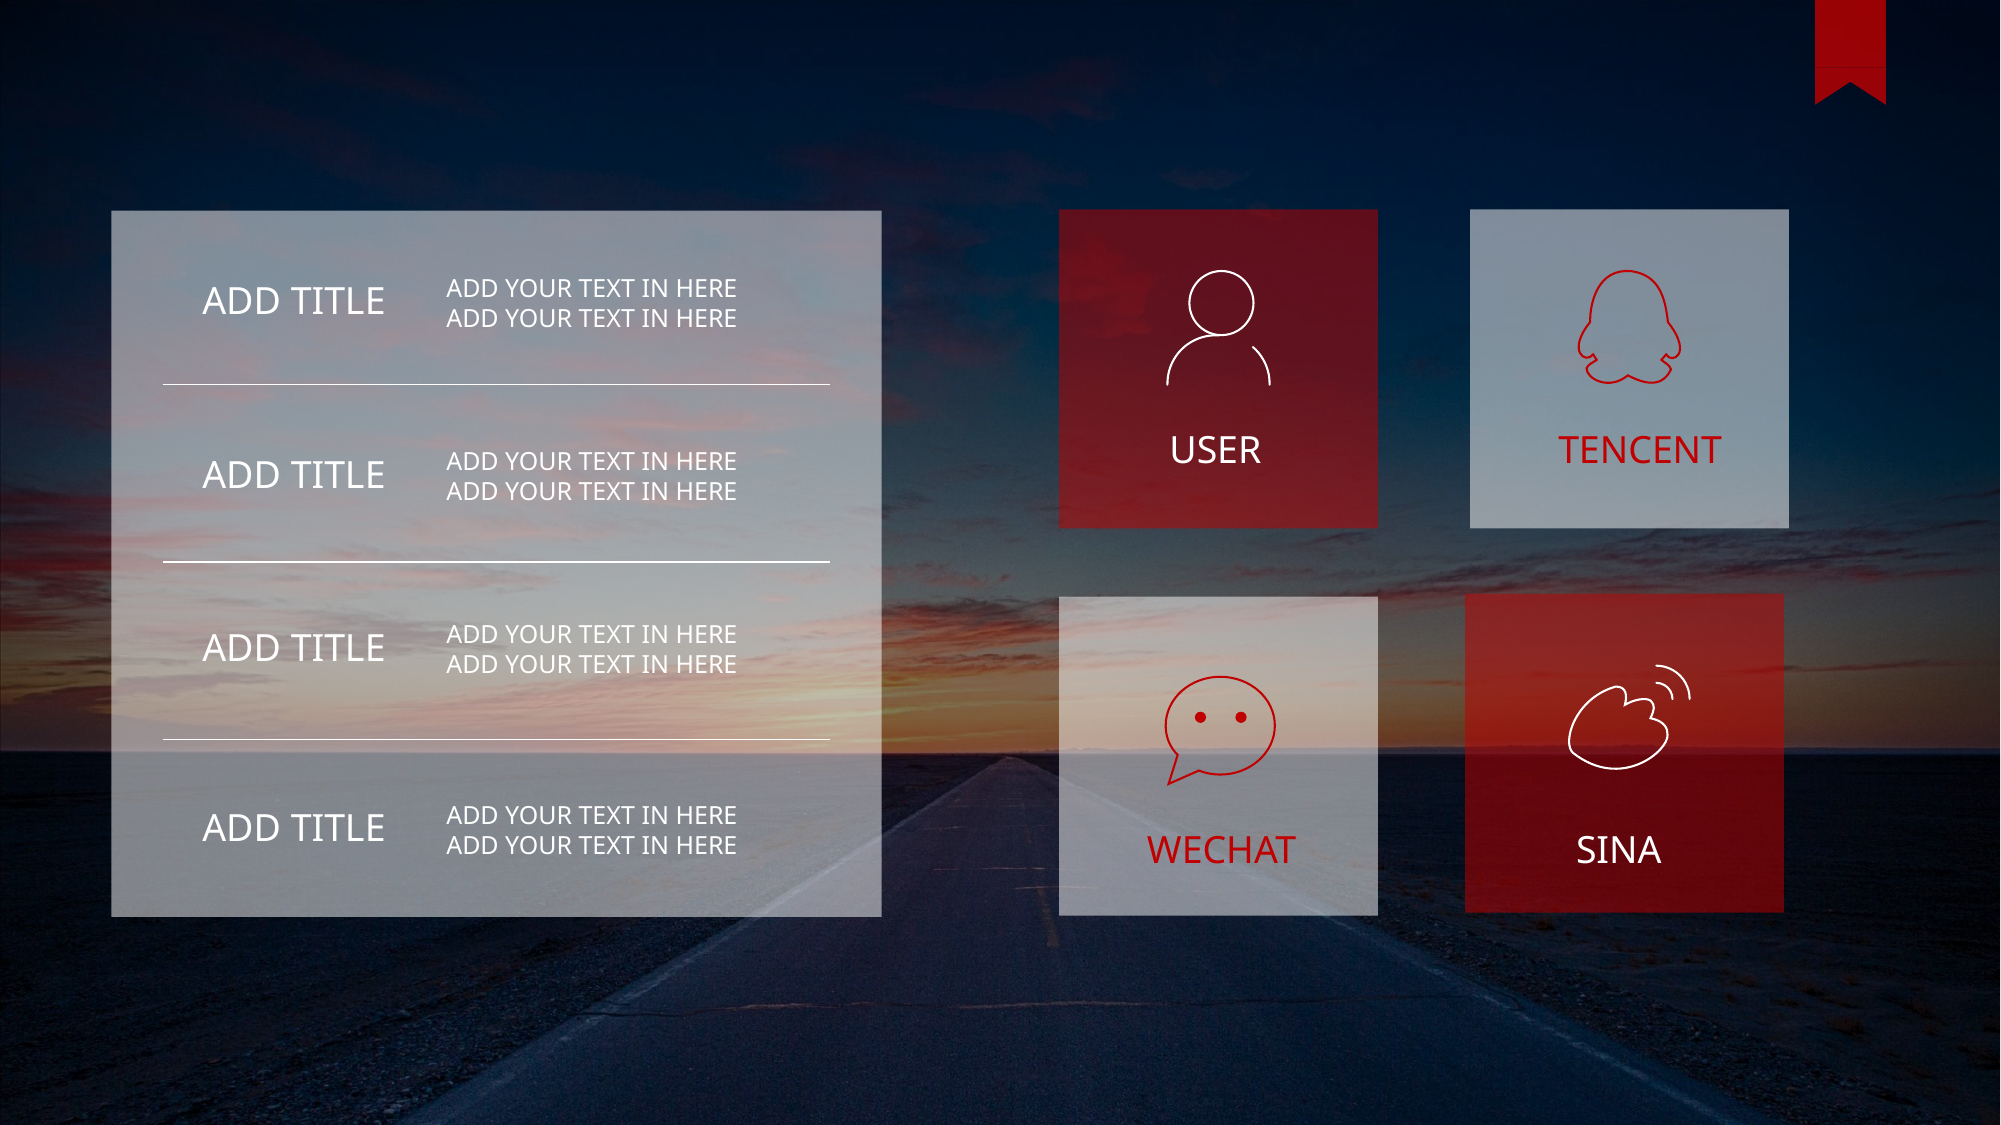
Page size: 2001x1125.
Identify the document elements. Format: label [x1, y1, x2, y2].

text_box [1814, 0, 1886, 105]
text_box [173, 265, 769, 341]
text_box [173, 438, 769, 515]
text_box [111, 210, 882, 917]
picture [0, 0, 2001, 1125]
text_box [173, 792, 769, 868]
text_box [1059, 209, 1789, 916]
text_box [173, 611, 769, 688]
